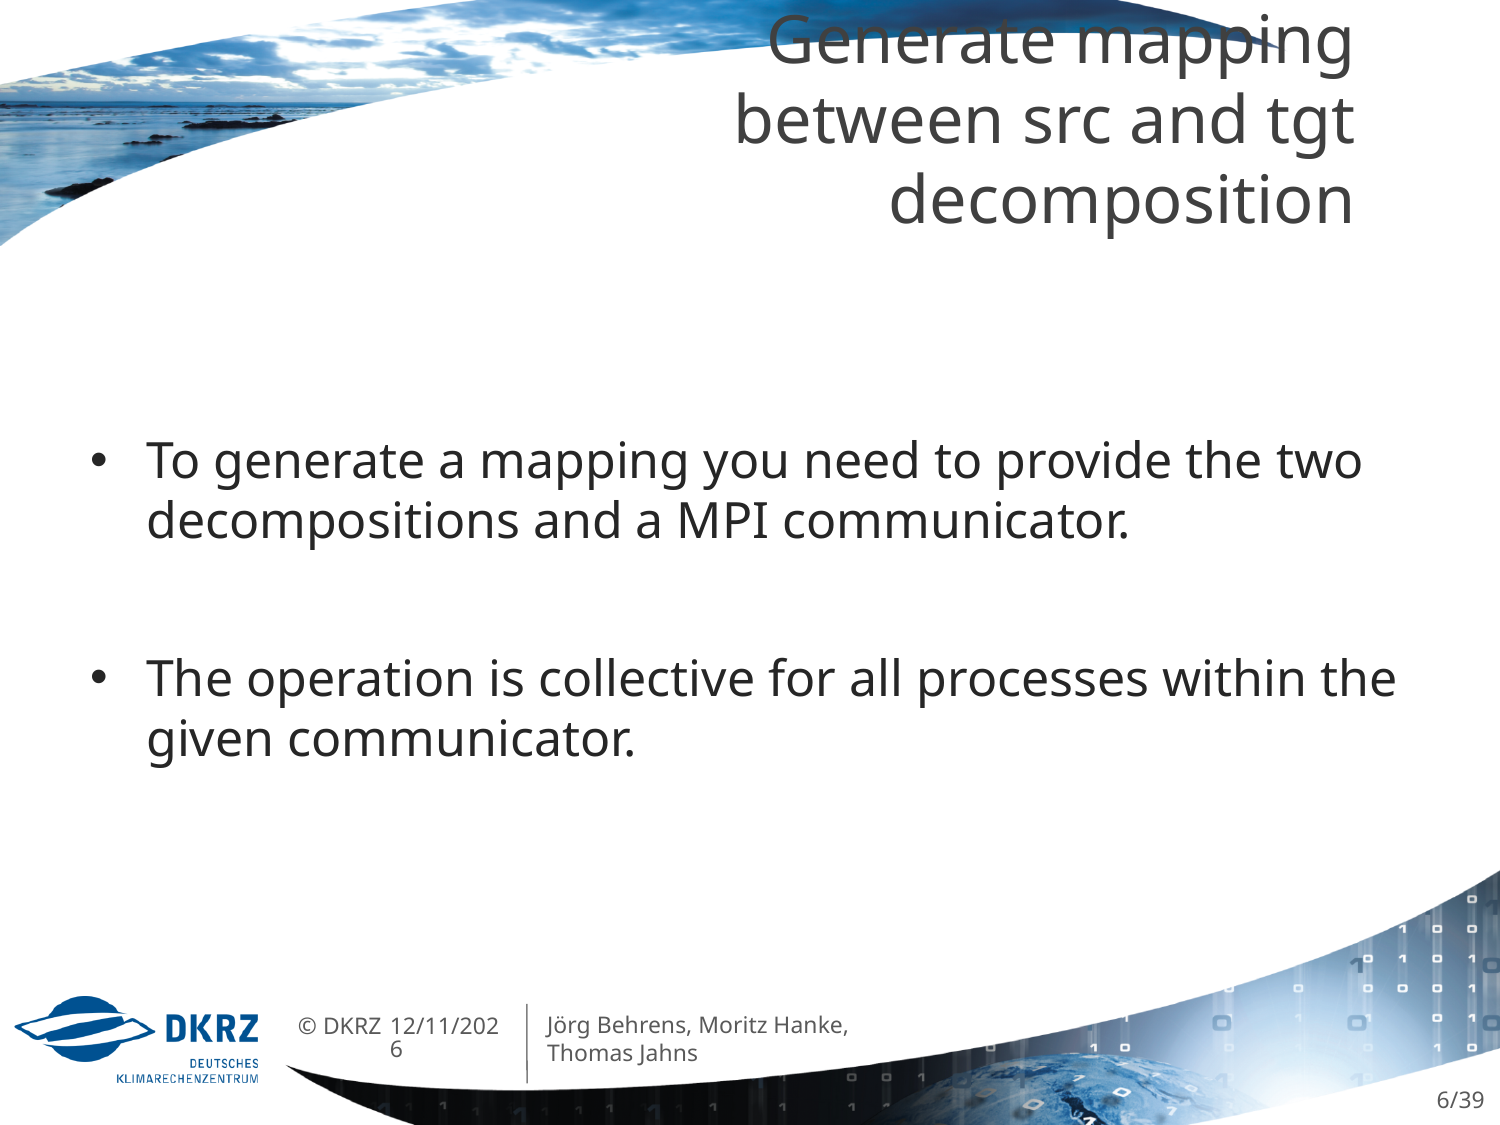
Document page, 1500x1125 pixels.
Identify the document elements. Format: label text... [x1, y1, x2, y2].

footer Jörg Behrens, Moritz Hanke, Thomas Jahns [532, 1003, 884, 1082]
slide_number 6 [1333, 1078, 1465, 1125]
title Generate mapping between src and tgt decomposition [480, 70, 1372, 165]
list To generate a mapping you need to provide the two decompositions and a MPI communicator. The operation is collective for all processes within the given communicator. [74, 210, 1426, 985]
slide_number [375, 1004, 528, 1052]
picture [14, 996, 258, 1083]
picture [0, 0, 1288, 246]
picture [285, 867, 1500, 1125]
